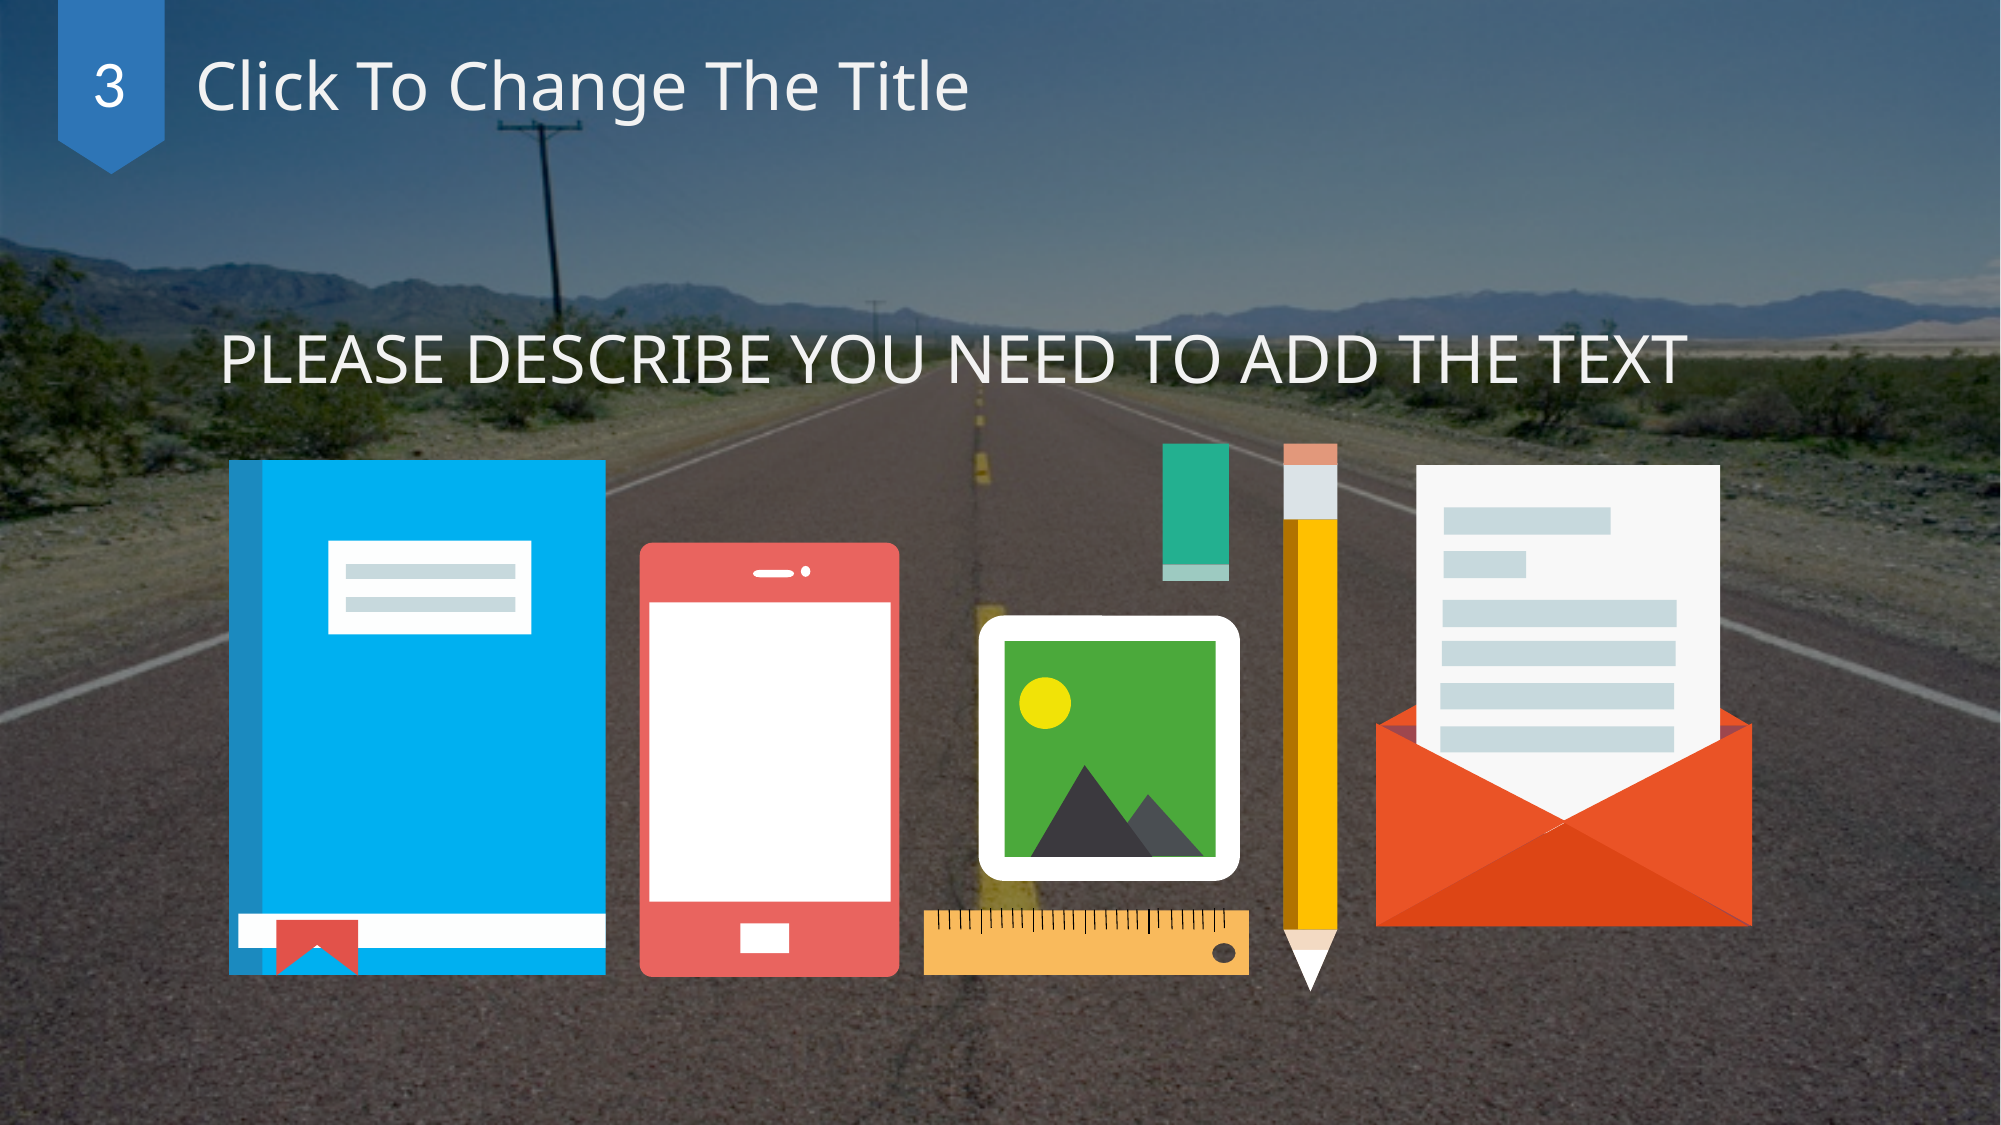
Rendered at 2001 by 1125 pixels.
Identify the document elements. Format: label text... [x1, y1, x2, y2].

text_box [1162, 443, 1229, 581]
text_box PLEASE DESCRIBE YOU NEED TO ADD THE TEXT [203, 309, 2000, 404]
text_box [229, 460, 606, 976]
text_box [1283, 443, 1338, 992]
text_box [923, 907, 1249, 975]
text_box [639, 542, 900, 977]
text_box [978, 615, 1240, 881]
text_box Click To Change The Title [180, 36, 1119, 132]
picture [0, 0, 2001, 1125]
text_box [57, 0, 166, 176]
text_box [1376, 465, 1753, 927]
text_box 3 [77, 33, 184, 129]
